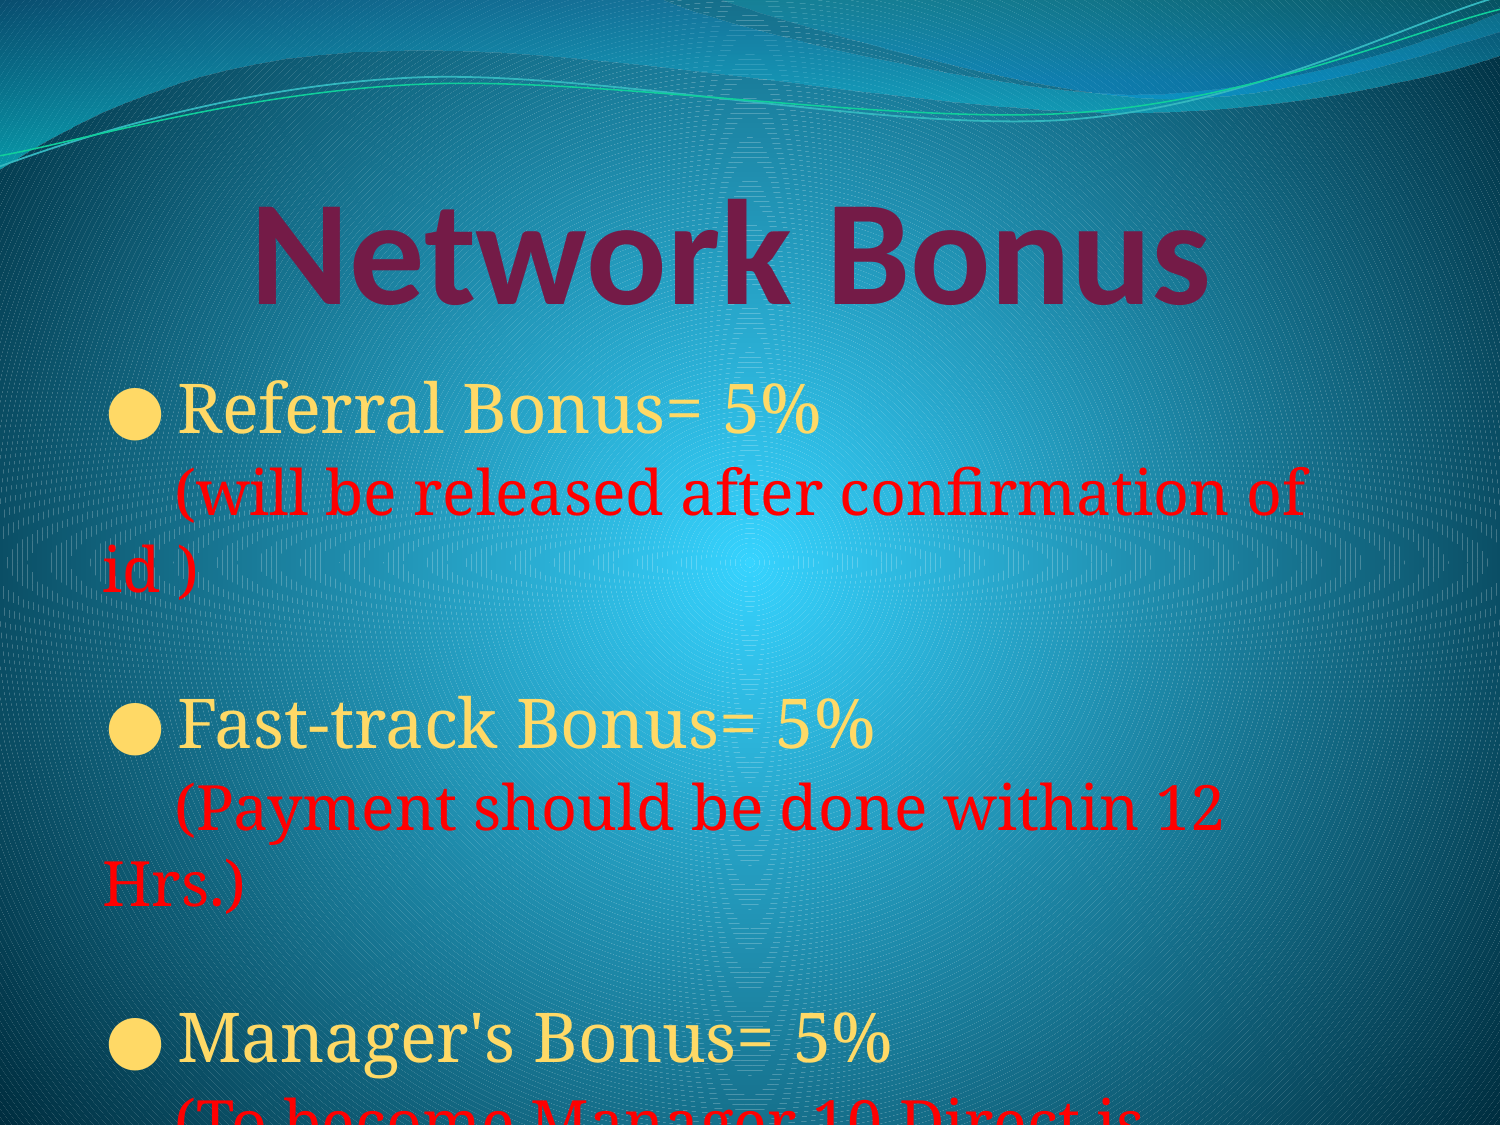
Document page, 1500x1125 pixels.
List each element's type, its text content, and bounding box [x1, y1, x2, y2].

title Network Bonus [87, 224, 1376, 349]
subtitle Referral Bonus= 5% (will be released after confirmation of id ) Fast-track Bonus= 5% (Payment should be done within 12 Hrs.) Manager's Bonus= 5% (To become Manager 10 Direct is Required) [87, 349, 1376, 638]
